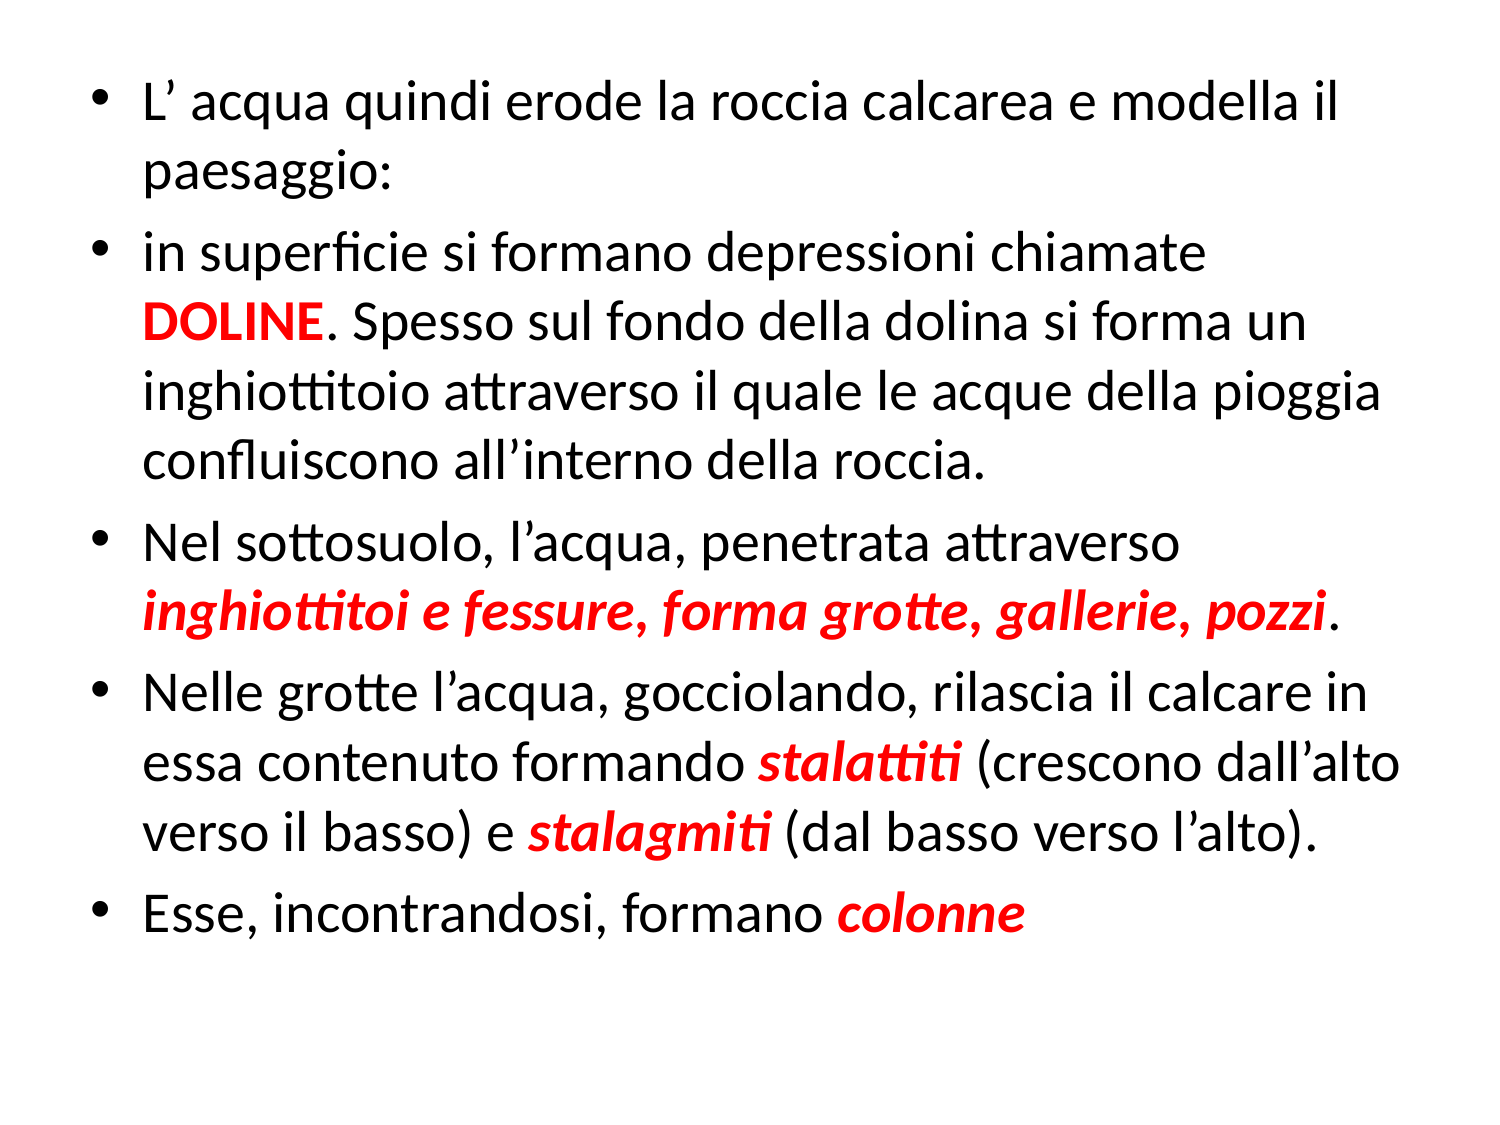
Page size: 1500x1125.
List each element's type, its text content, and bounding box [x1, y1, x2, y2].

list L’ acqua quindi erode la roccia calcarea e modella il paesaggio: in superficie si formano depressioni chiamate DOLINE. Spesso sul fondo della dolina si forma un inghiottitoio attraverso il quale le acque della pioggia confluiscono all’interno della roccia. Nel sottosuolo, l’acqua, penetrata attraverso inghiottitoi e fessure, forma grotte, gallerie, pozzi. Nelle grotte l’acqua, gocciolando, rilascia il calcare in essa contenuto formando stalattiti (crescono dall’alto verso il basso) e stalagmiti (dal basso verso l’alto). Esse, incontrandosi, formano colonne [75, 54, 1425, 1005]
